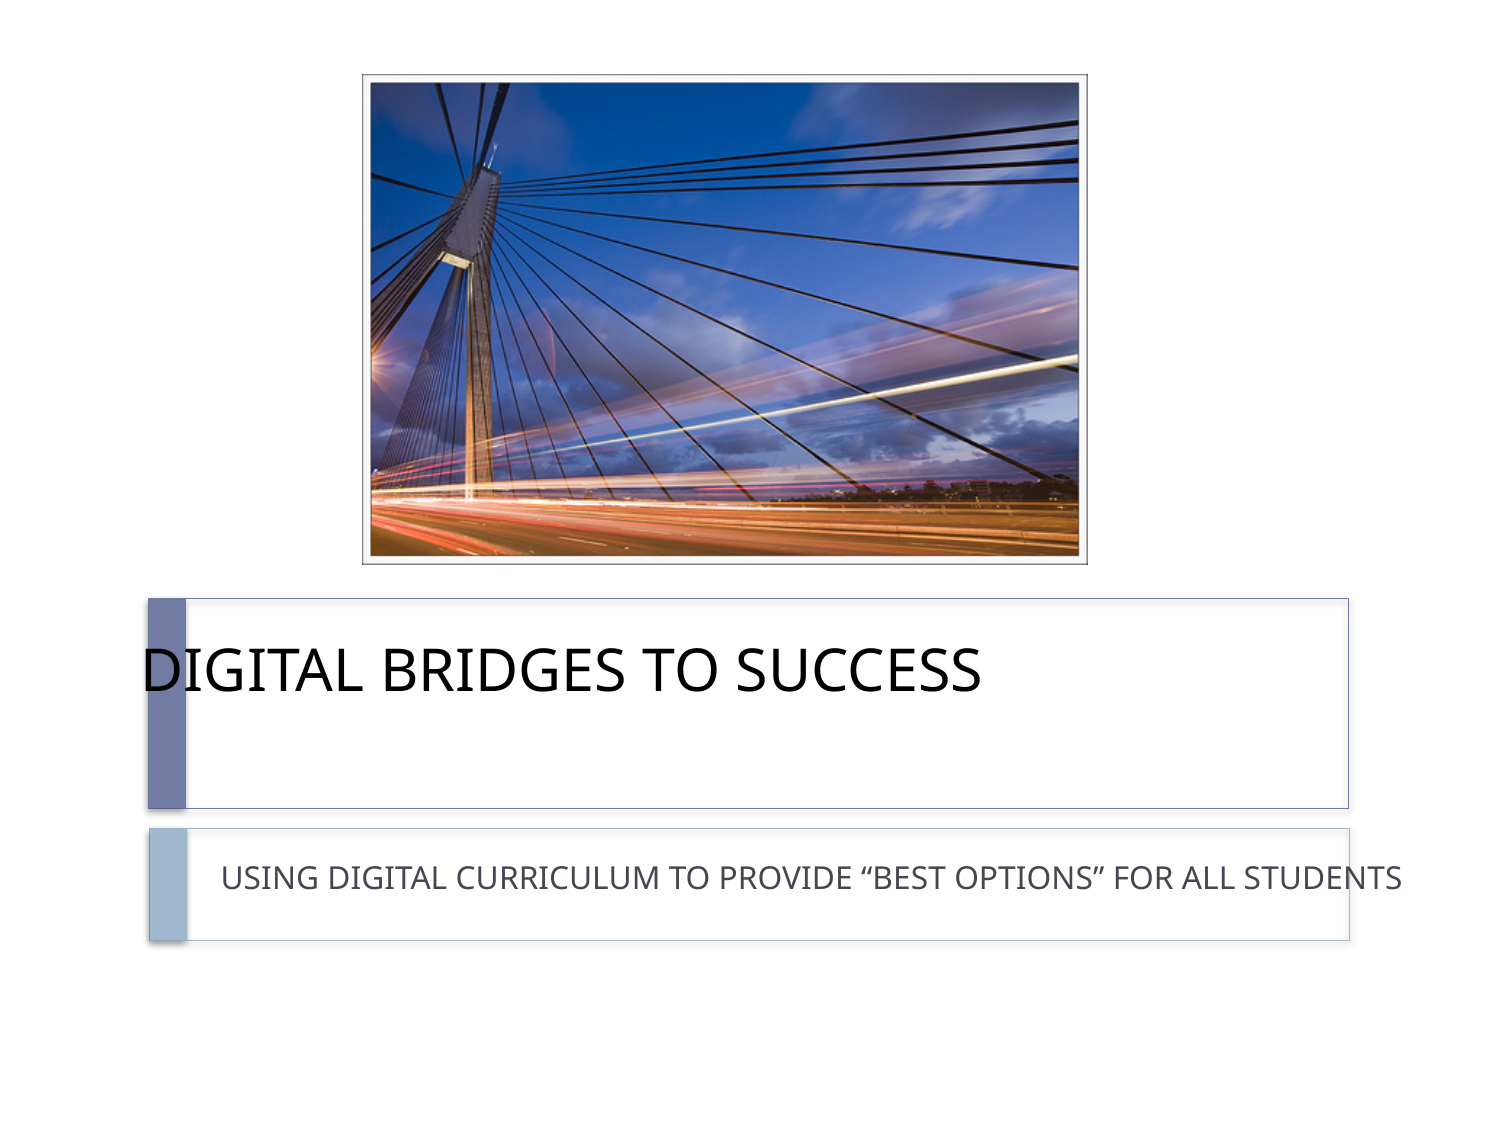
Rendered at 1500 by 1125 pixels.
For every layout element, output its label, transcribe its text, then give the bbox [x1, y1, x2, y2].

title Digital Bridges to success [0, 624, 1125, 838]
picture [362, 0, 1461, 566]
subtitle Using digital Curriculum to provide “Best Options” for all students [200, 849, 1425, 913]
